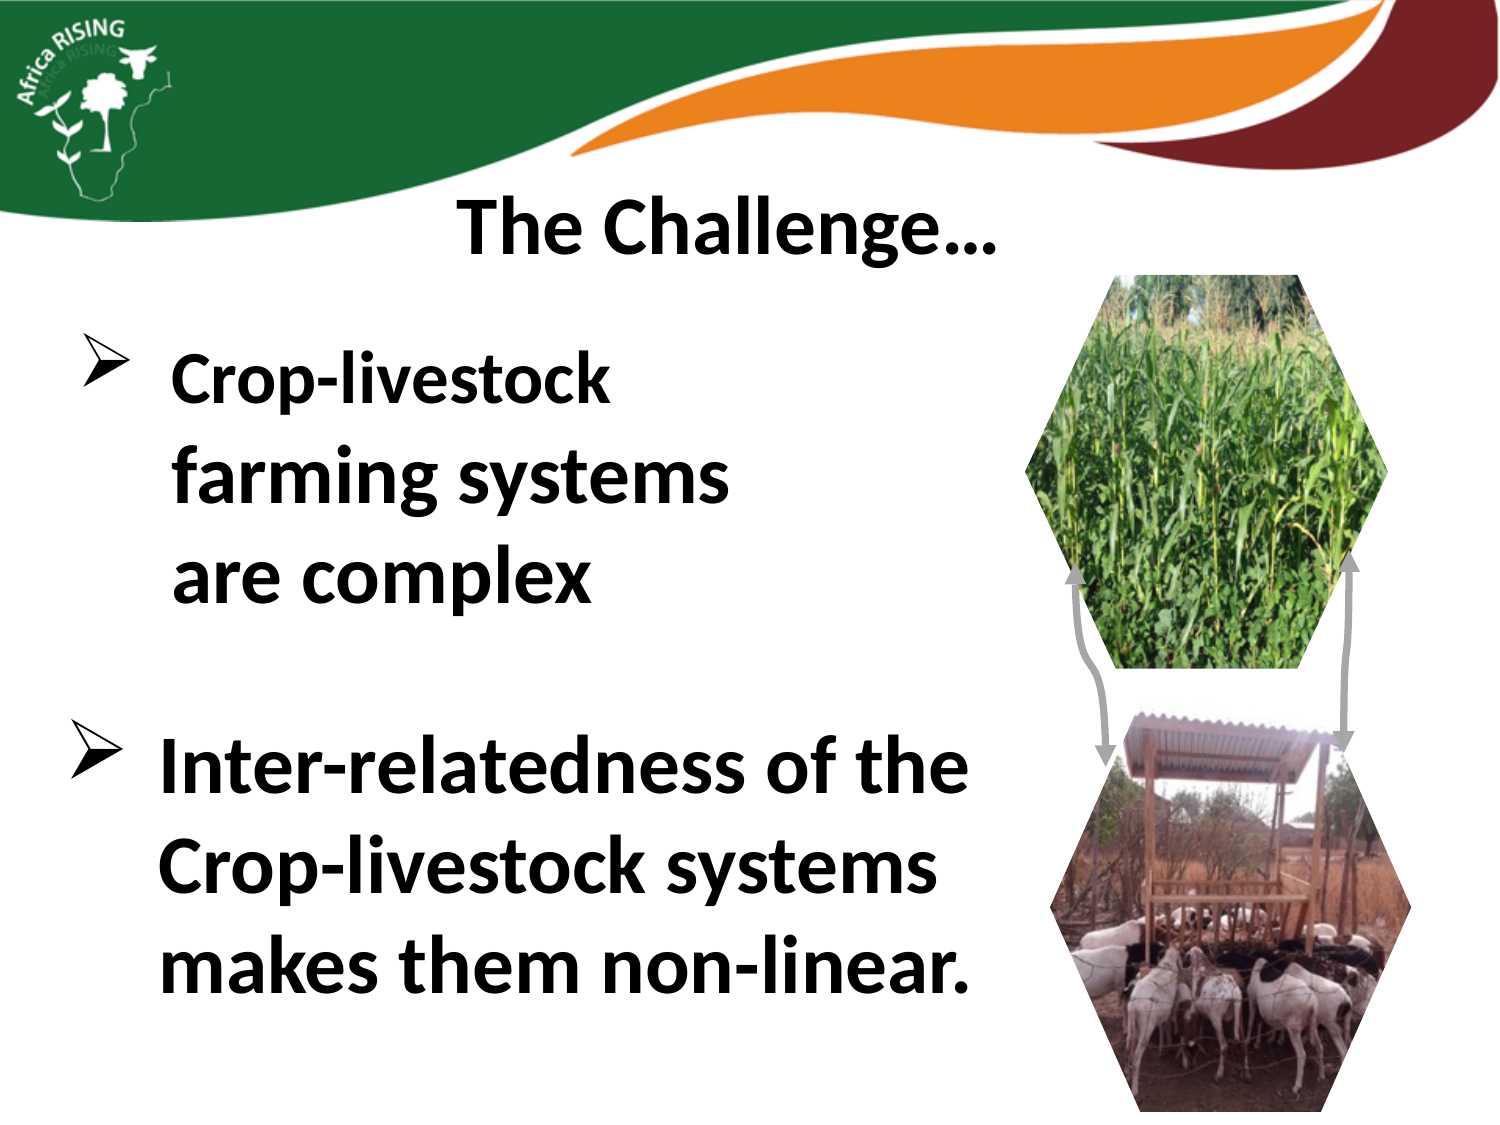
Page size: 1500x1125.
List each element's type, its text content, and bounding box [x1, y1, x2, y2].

text_box [1023, 272, 1390, 671]
title The Challenge… [3, 204, 1454, 274]
picture [0, 0, 1499, 222]
text_box [1048, 700, 1414, 1114]
text_box Crop-livestock farming systems are complex [62, 312, 875, 628]
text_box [1018, 589, 1162, 740]
text_box Inter-relatedness of the Crop-livestock systems makes them non-linear. [49, 702, 1025, 1018]
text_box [1276, 577, 1417, 726]
